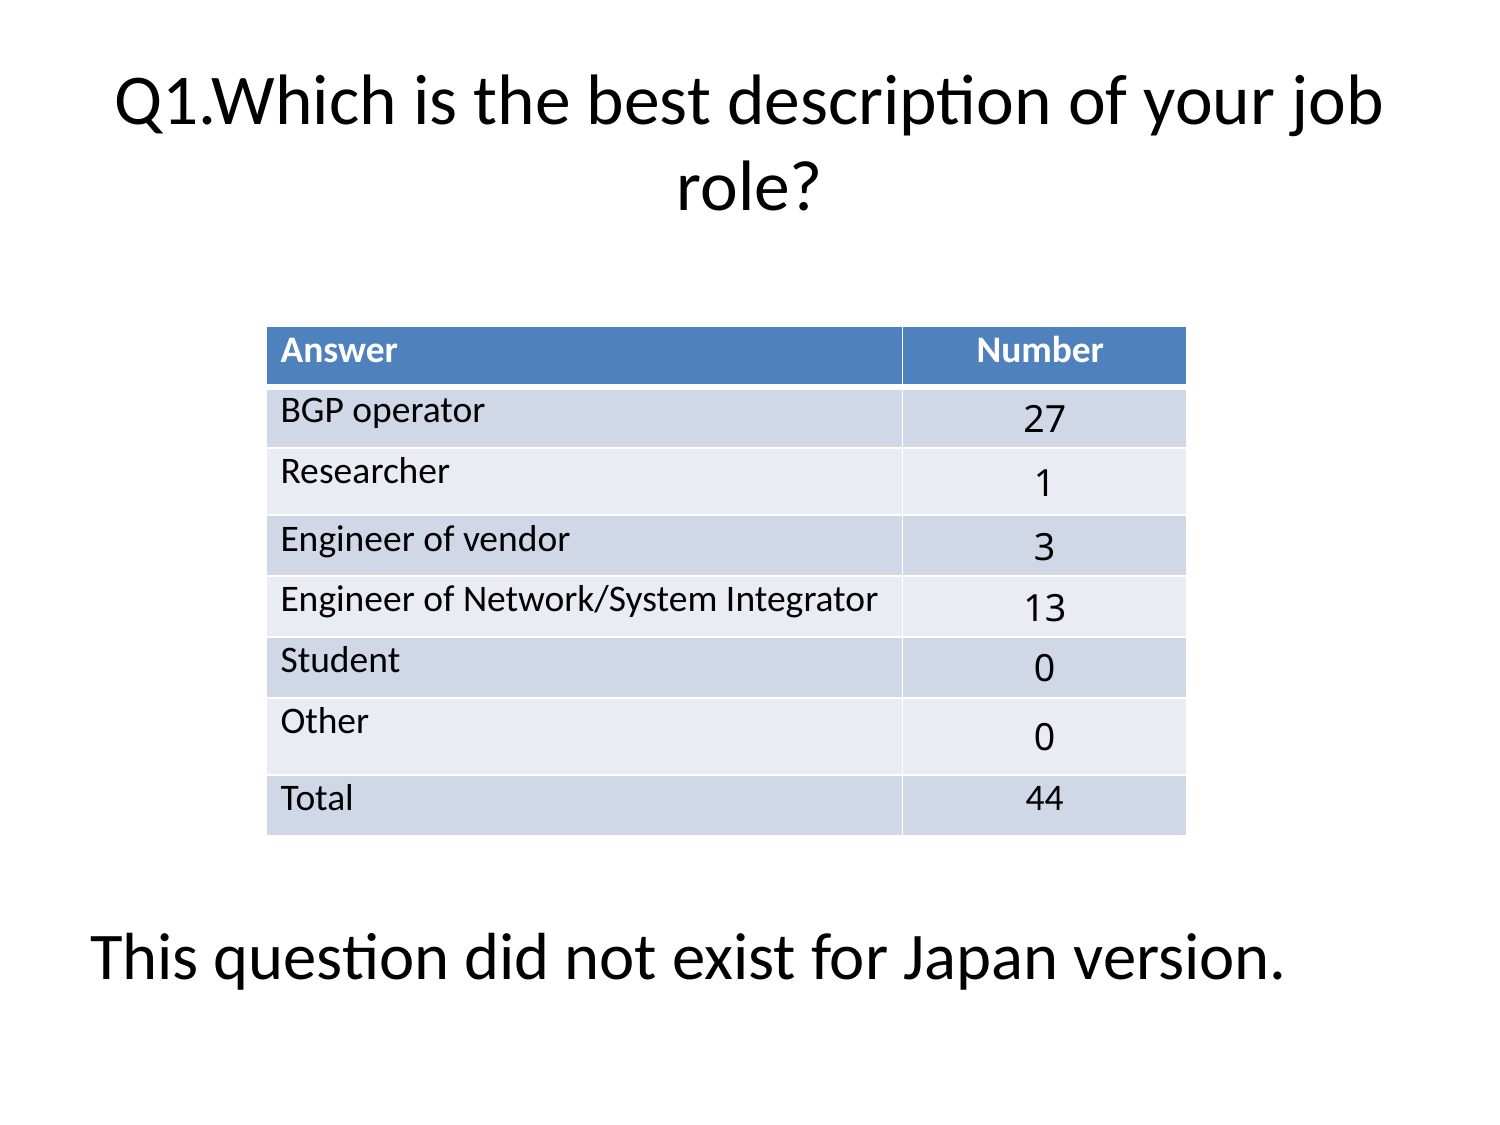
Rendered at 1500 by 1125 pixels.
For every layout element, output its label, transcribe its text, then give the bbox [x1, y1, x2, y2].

table_cell Student [267, 638, 902, 697]
table_cell 0 [903, 699, 1186, 774]
table_cell 13 [903, 577, 1186, 636]
list This question did not exist for Japan version. [75, 905, 1425, 1005]
table_cell 27 [903, 390, 1186, 447]
table_cell BGP operator [267, 390, 902, 447]
table_cell Researcher [267, 449, 902, 514]
table_cell 44 [903, 776, 1186, 835]
table_cell Engineer of Network/System Integrator [267, 577, 902, 636]
table_cell 0 [903, 638, 1186, 697]
table_cell Other [267, 699, 902, 774]
table_header Number [903, 327, 1186, 384]
table_header Answer [267, 327, 902, 384]
table_cell 3 [903, 516, 1186, 575]
table_cell Engineer of vendor [267, 516, 902, 575]
table_cell Total [267, 776, 902, 835]
table_cell 1 [903, 449, 1186, 514]
title Q1.Which is the best description of your job role? [75, 45, 1425, 233]
